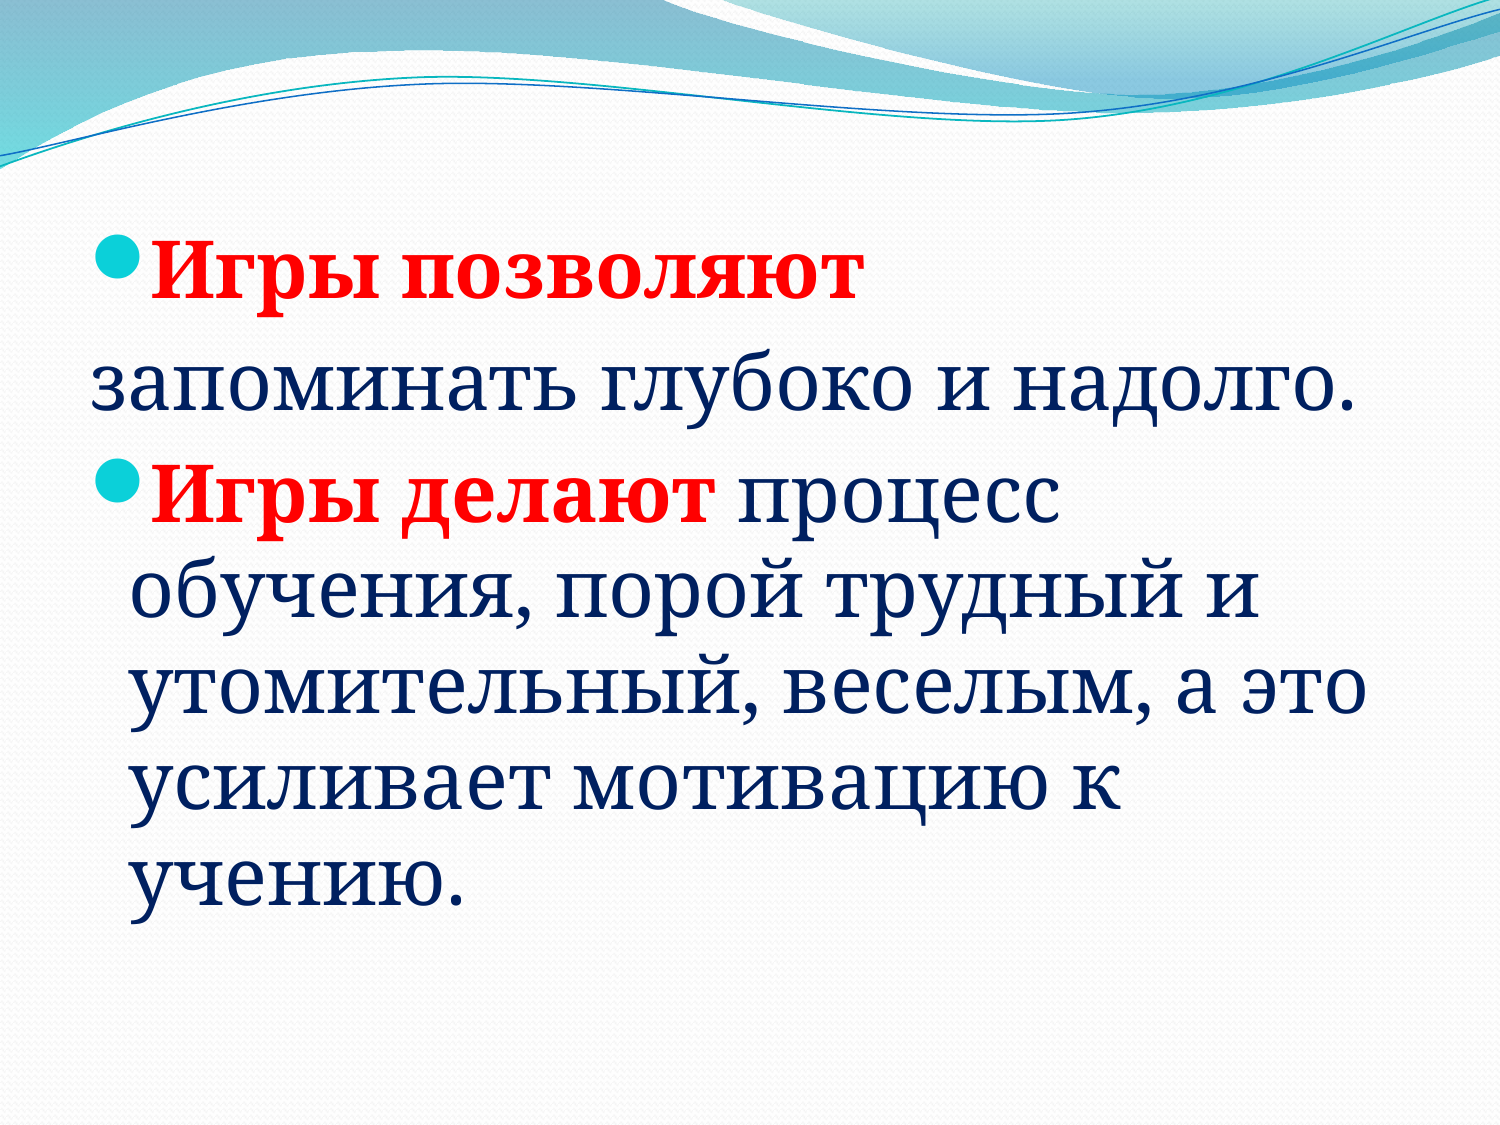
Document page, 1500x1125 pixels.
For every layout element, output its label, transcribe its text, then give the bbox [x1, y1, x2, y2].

list Игры позволяют запоминать глубоко и надолго. Игры делают процесс обучения, порой трудный и утомительный, веселым, а это усиливает мотивацию к учению. [75, 210, 1425, 1005]
